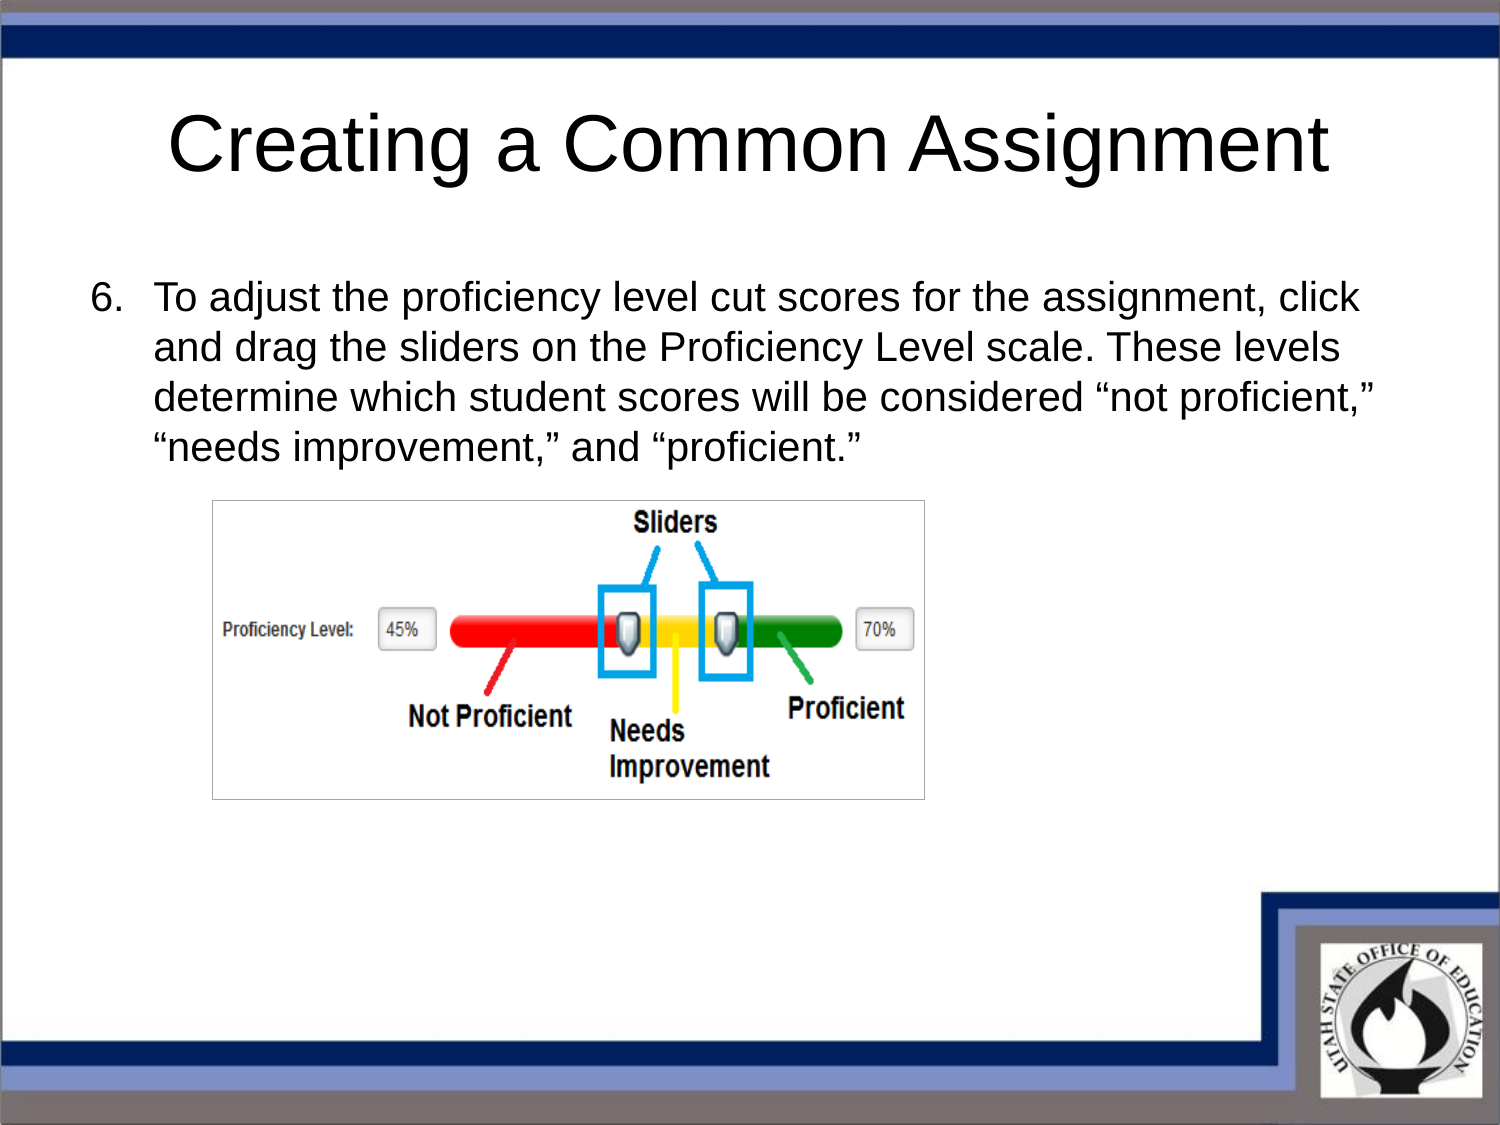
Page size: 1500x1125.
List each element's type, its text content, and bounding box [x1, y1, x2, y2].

list To adjust the proficiency level cut scores for the assignment, click and drag the sliders on the Proficiency Level scale. These levels determine which student scores will be considered “not proficient,” “needs improvement,” and “proficient.” [75, 262, 1425, 888]
picture [0, 0, 1500, 1125]
title Creating a Common Assignment [75, 45, 1425, 233]
